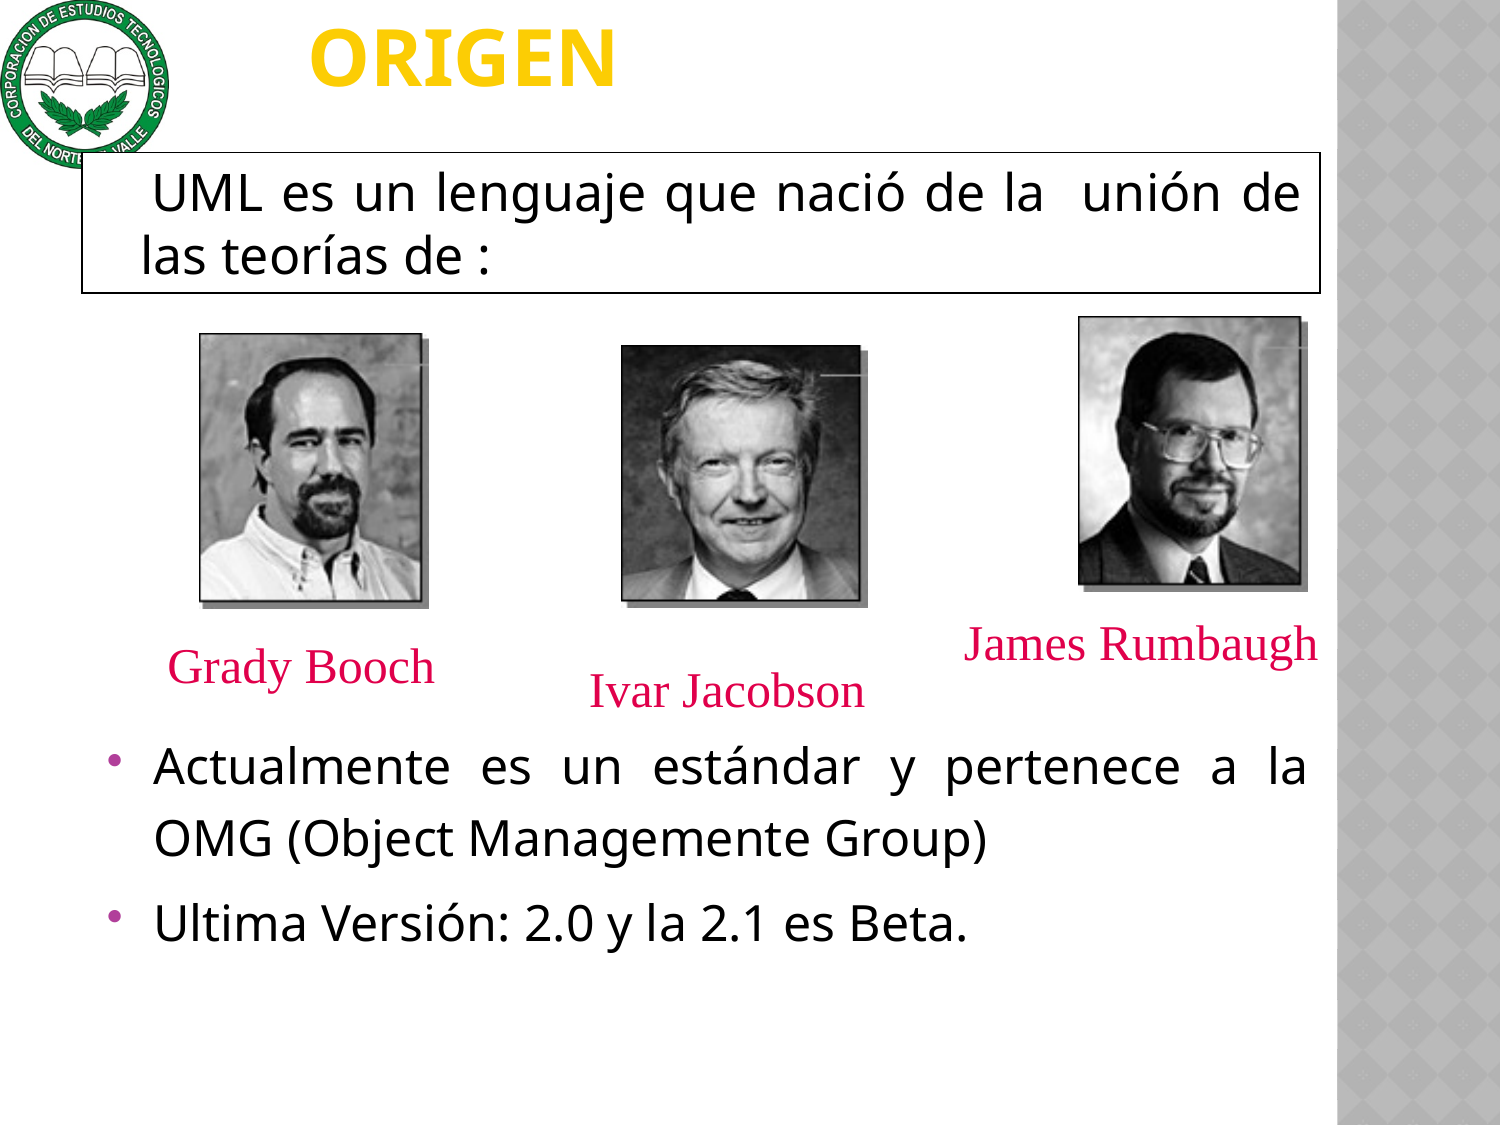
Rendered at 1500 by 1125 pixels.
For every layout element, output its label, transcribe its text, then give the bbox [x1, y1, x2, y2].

picture [1077, 315, 1308, 592]
text_box James Rumbaugh [949, 603, 1334, 678]
picture [198, 333, 429, 610]
text_box Ivar Jacobson [574, 649, 881, 715]
text_box Grady Booch [152, 626, 451, 702]
text_box Actualmente es un estándar y pertenece a la OMG (Object Managemente Group) Ultima Versión: 2.0 y la 2.1 es Beta. [93, 715, 1325, 959]
title ORIGEN [292, 0, 1268, 152]
picture [620, 344, 869, 609]
picture [0, 0, 169, 169]
list UML es un lenguaje que nació de la unión de las teorías de : [81, 152, 1321, 294]
